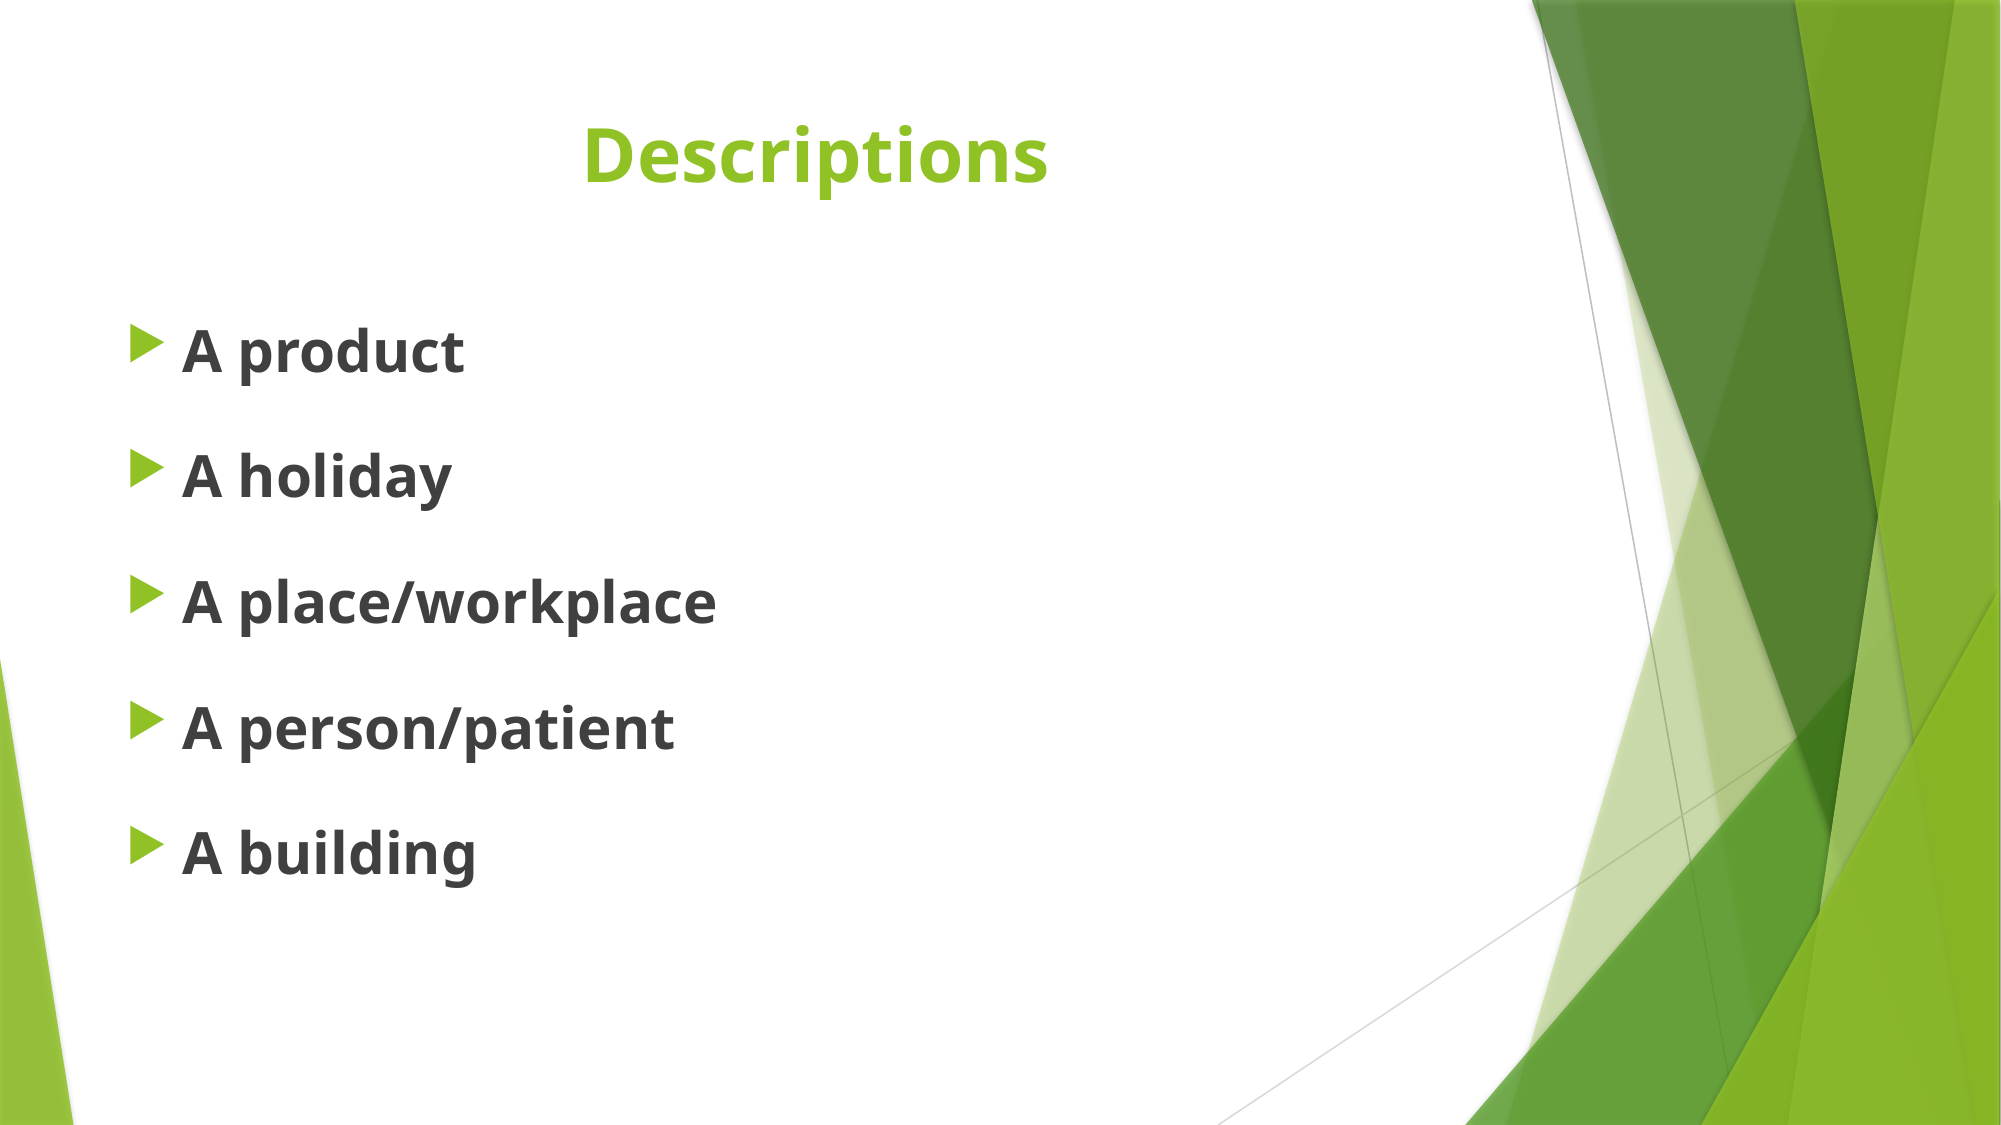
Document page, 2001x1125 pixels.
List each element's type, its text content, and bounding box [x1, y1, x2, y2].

title Descriptions [111, 99, 1522, 271]
list A product A holiday A place/workplace A person/patient A building [111, 271, 1522, 991]
